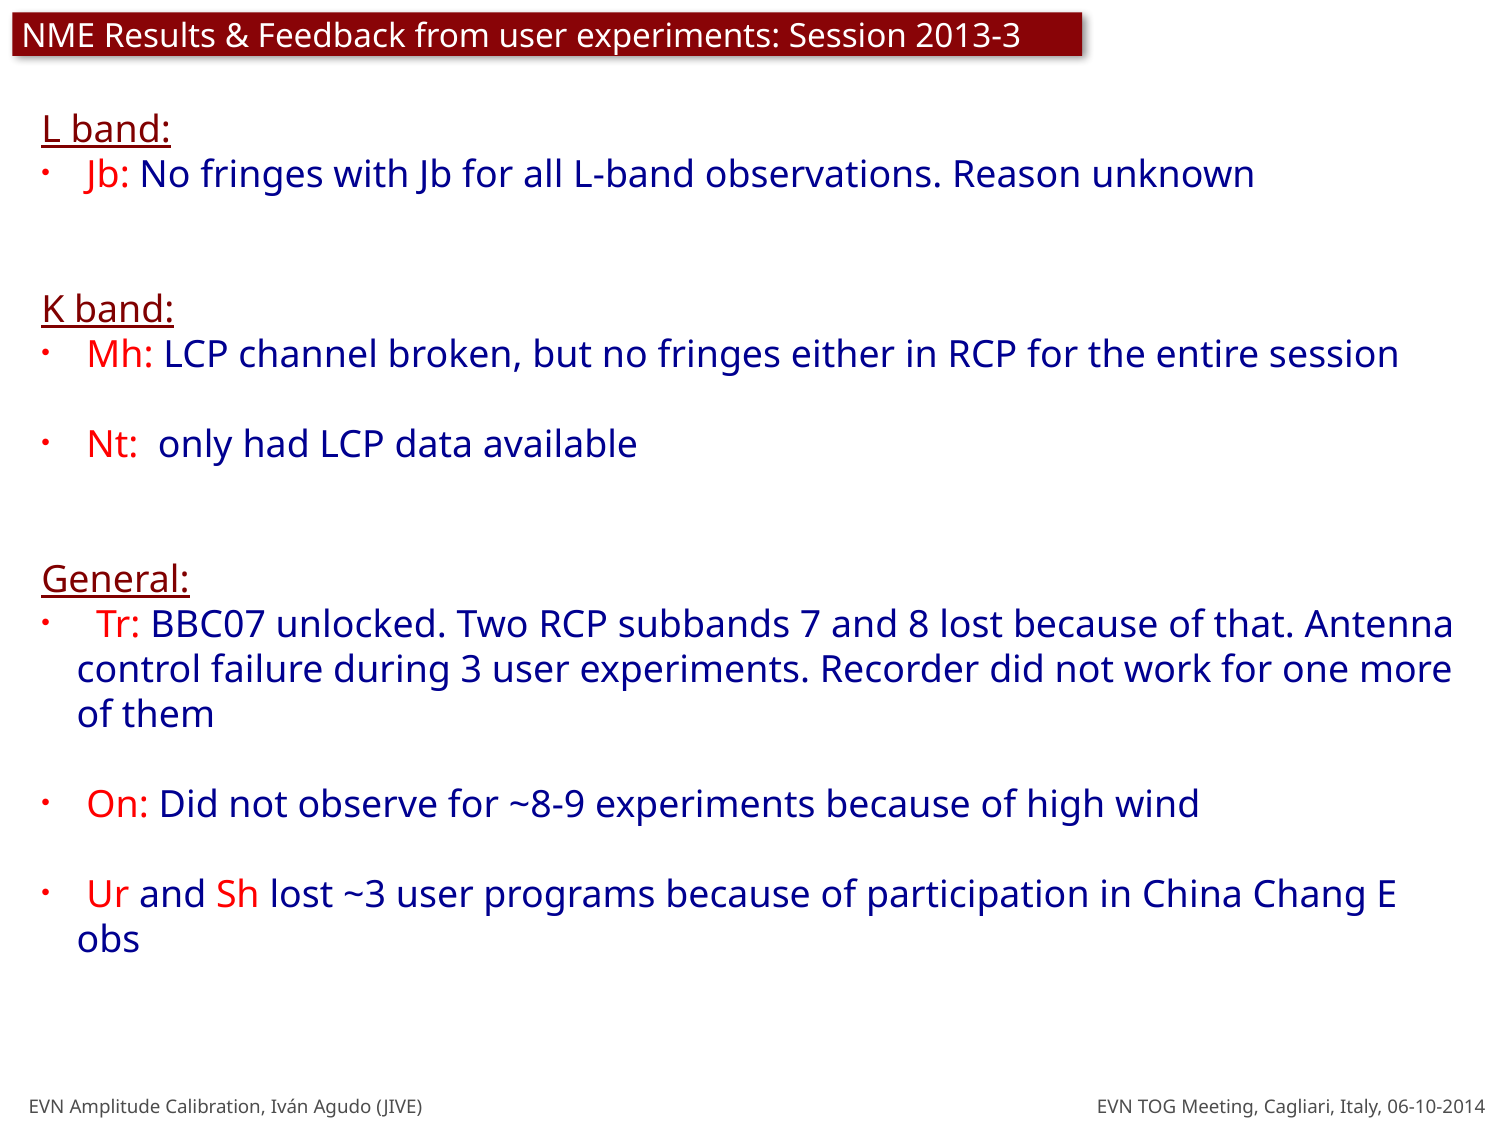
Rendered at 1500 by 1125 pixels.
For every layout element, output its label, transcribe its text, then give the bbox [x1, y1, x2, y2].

text_box NME Results & Feedback from user experiments: Session 2013-3 [12, 12, 1083, 56]
text_box EVN Amplitude Calibration, Iván Agudo (JIVE) EVN TOG Meeting, Cagliari, Italy, 06-10-2014 [0, 1087, 1500, 1125]
text_box L band: Jb: No fringes with Jb for all L-band observations. Reason unknown K band: Mh: LCP channel broken, but no fringes either in RCP for the entire session Nt: only had LCP data available General: Tr: BBC07 unlocked. Two RCP subbands 7 and 8 lost because of that. Antenna control failure during 3 user experiments. Recorder did not work for one more of them On: Did not observe for ~8-9 experiments because of high wind Ur and Sh lost ~3 user programs because of participation in China Chang E obs [26, 97, 1481, 1013]
